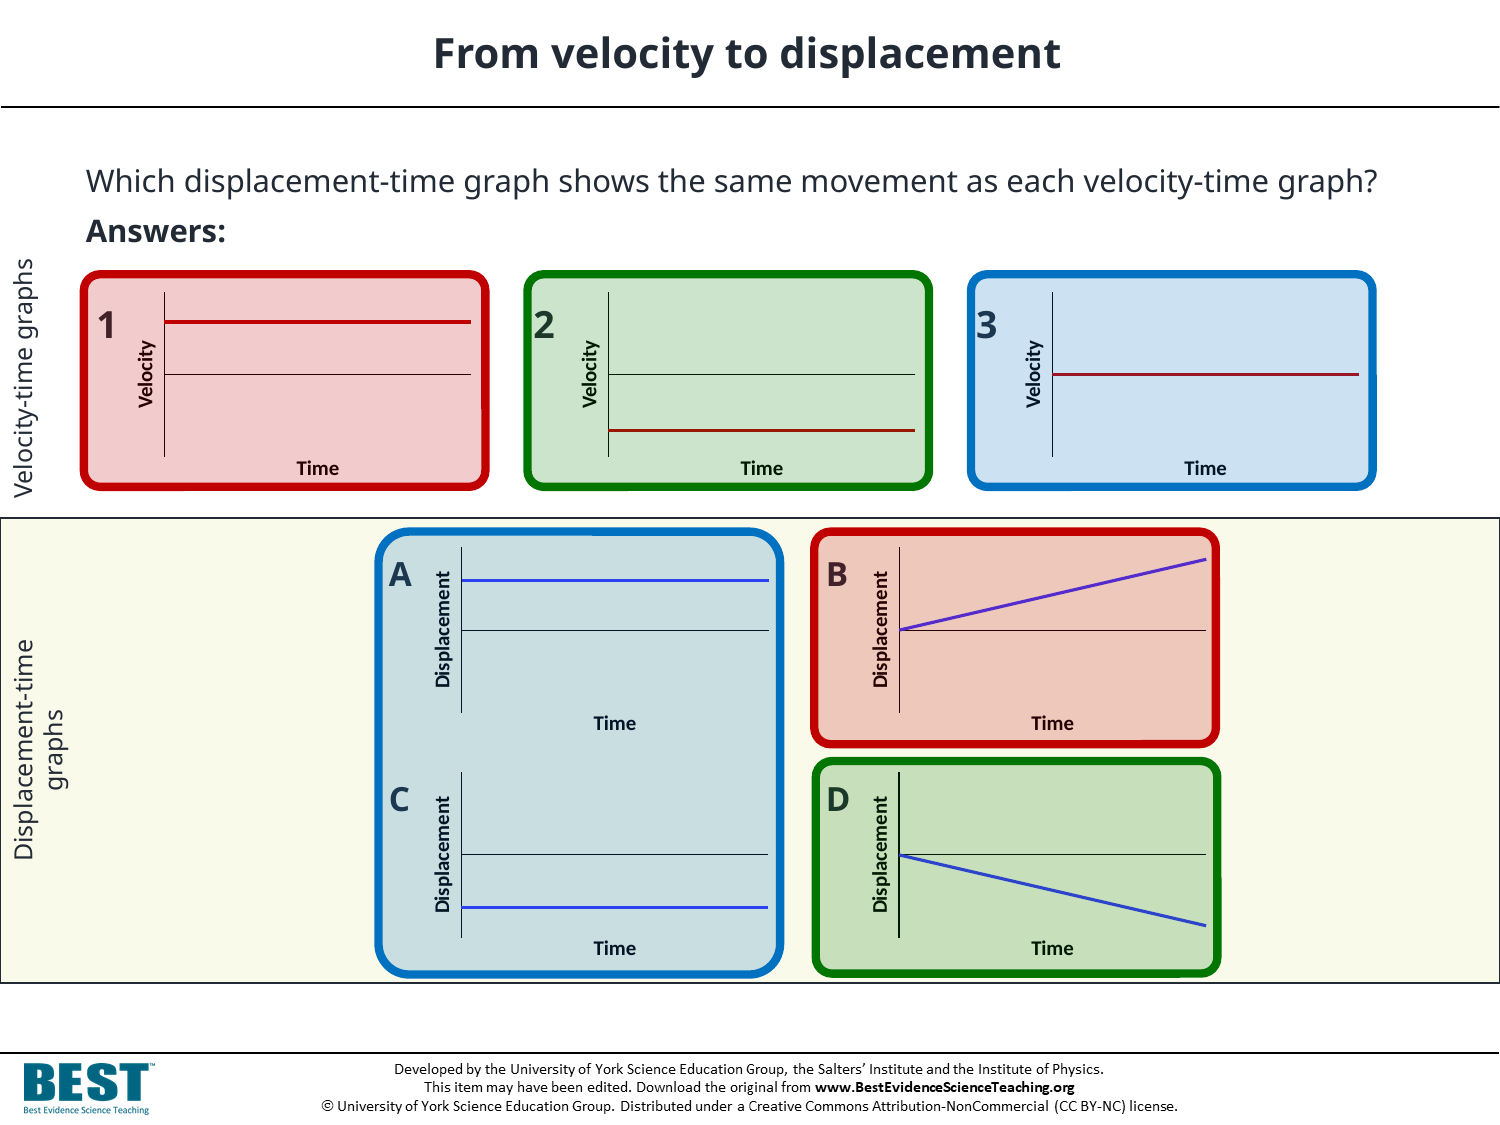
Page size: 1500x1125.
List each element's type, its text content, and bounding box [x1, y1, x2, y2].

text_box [0, 518, 1500, 984]
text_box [420, 547, 1207, 968]
picture [0, 984, 1500, 1125]
picture [0, 106, 1500, 518]
text_box From velocity to displacement [23, 4, 1471, 99]
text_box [0, 238, 1360, 519]
